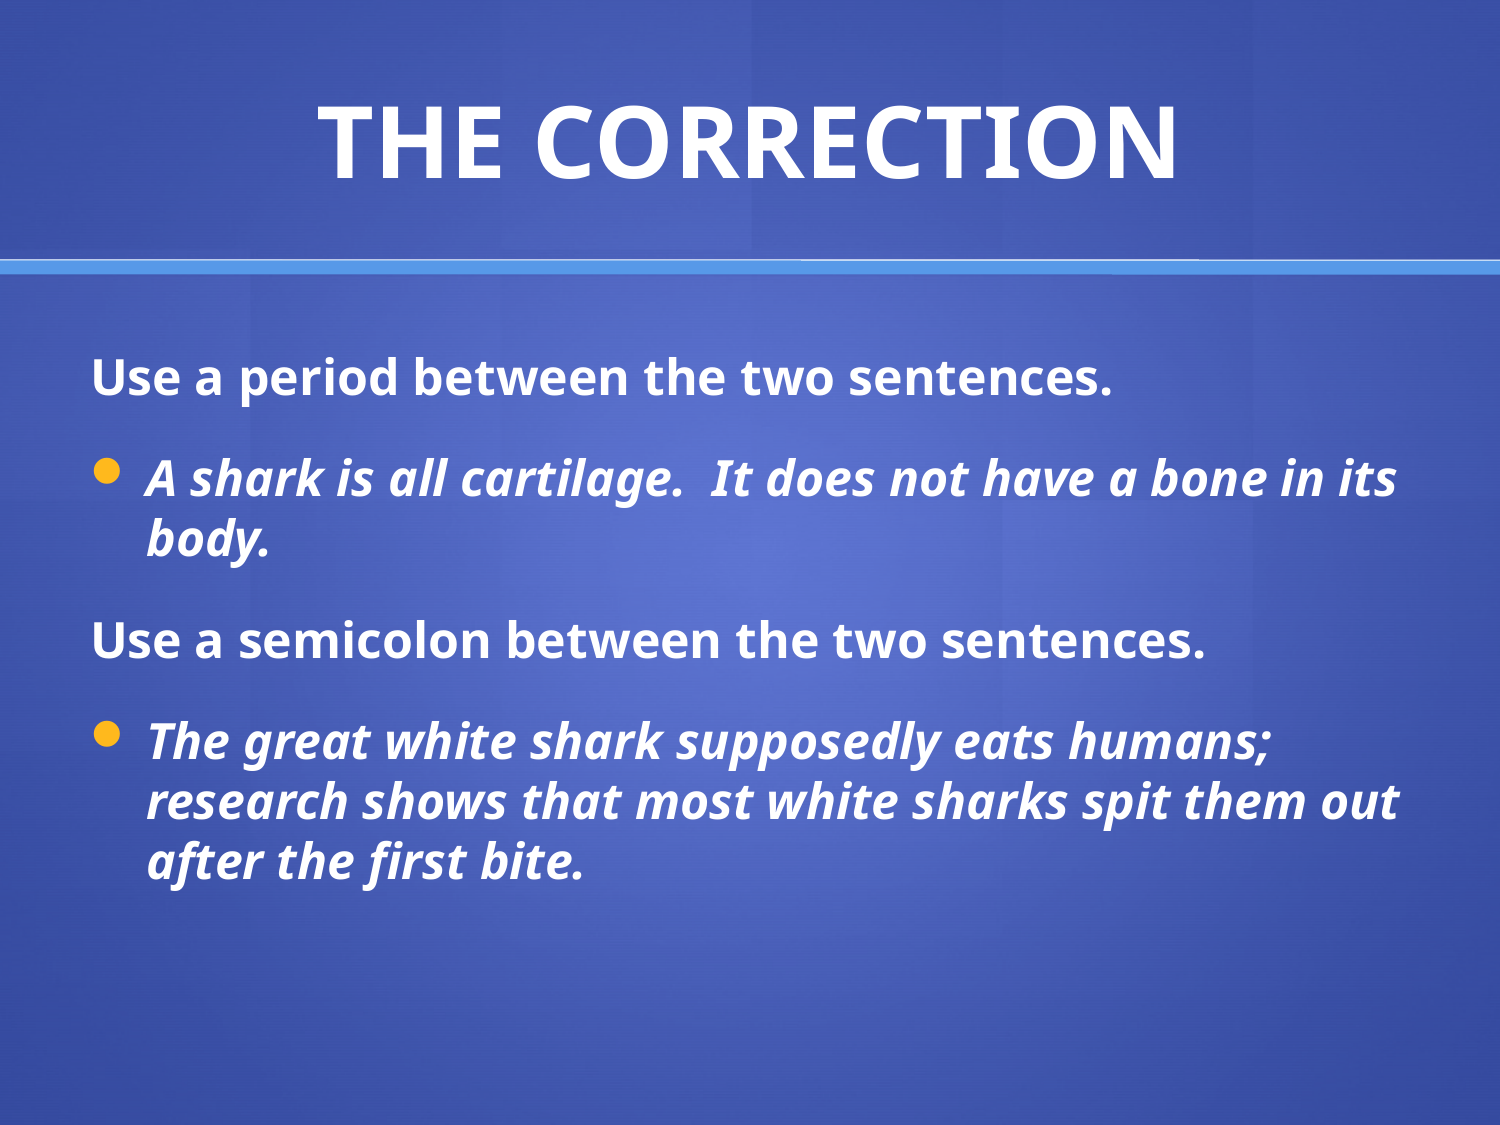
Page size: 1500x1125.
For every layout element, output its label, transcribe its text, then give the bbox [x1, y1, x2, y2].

title THE CORRECTION [75, 45, 1425, 233]
list Use a period between the two sentences. A shark is all cartilage. It does not have a bone in its body. Use a semicolon between the two sentences. The great white shark supposedly eats humans; research shows that most white sharks spit them out after the first bite. [75, 337, 1425, 988]
